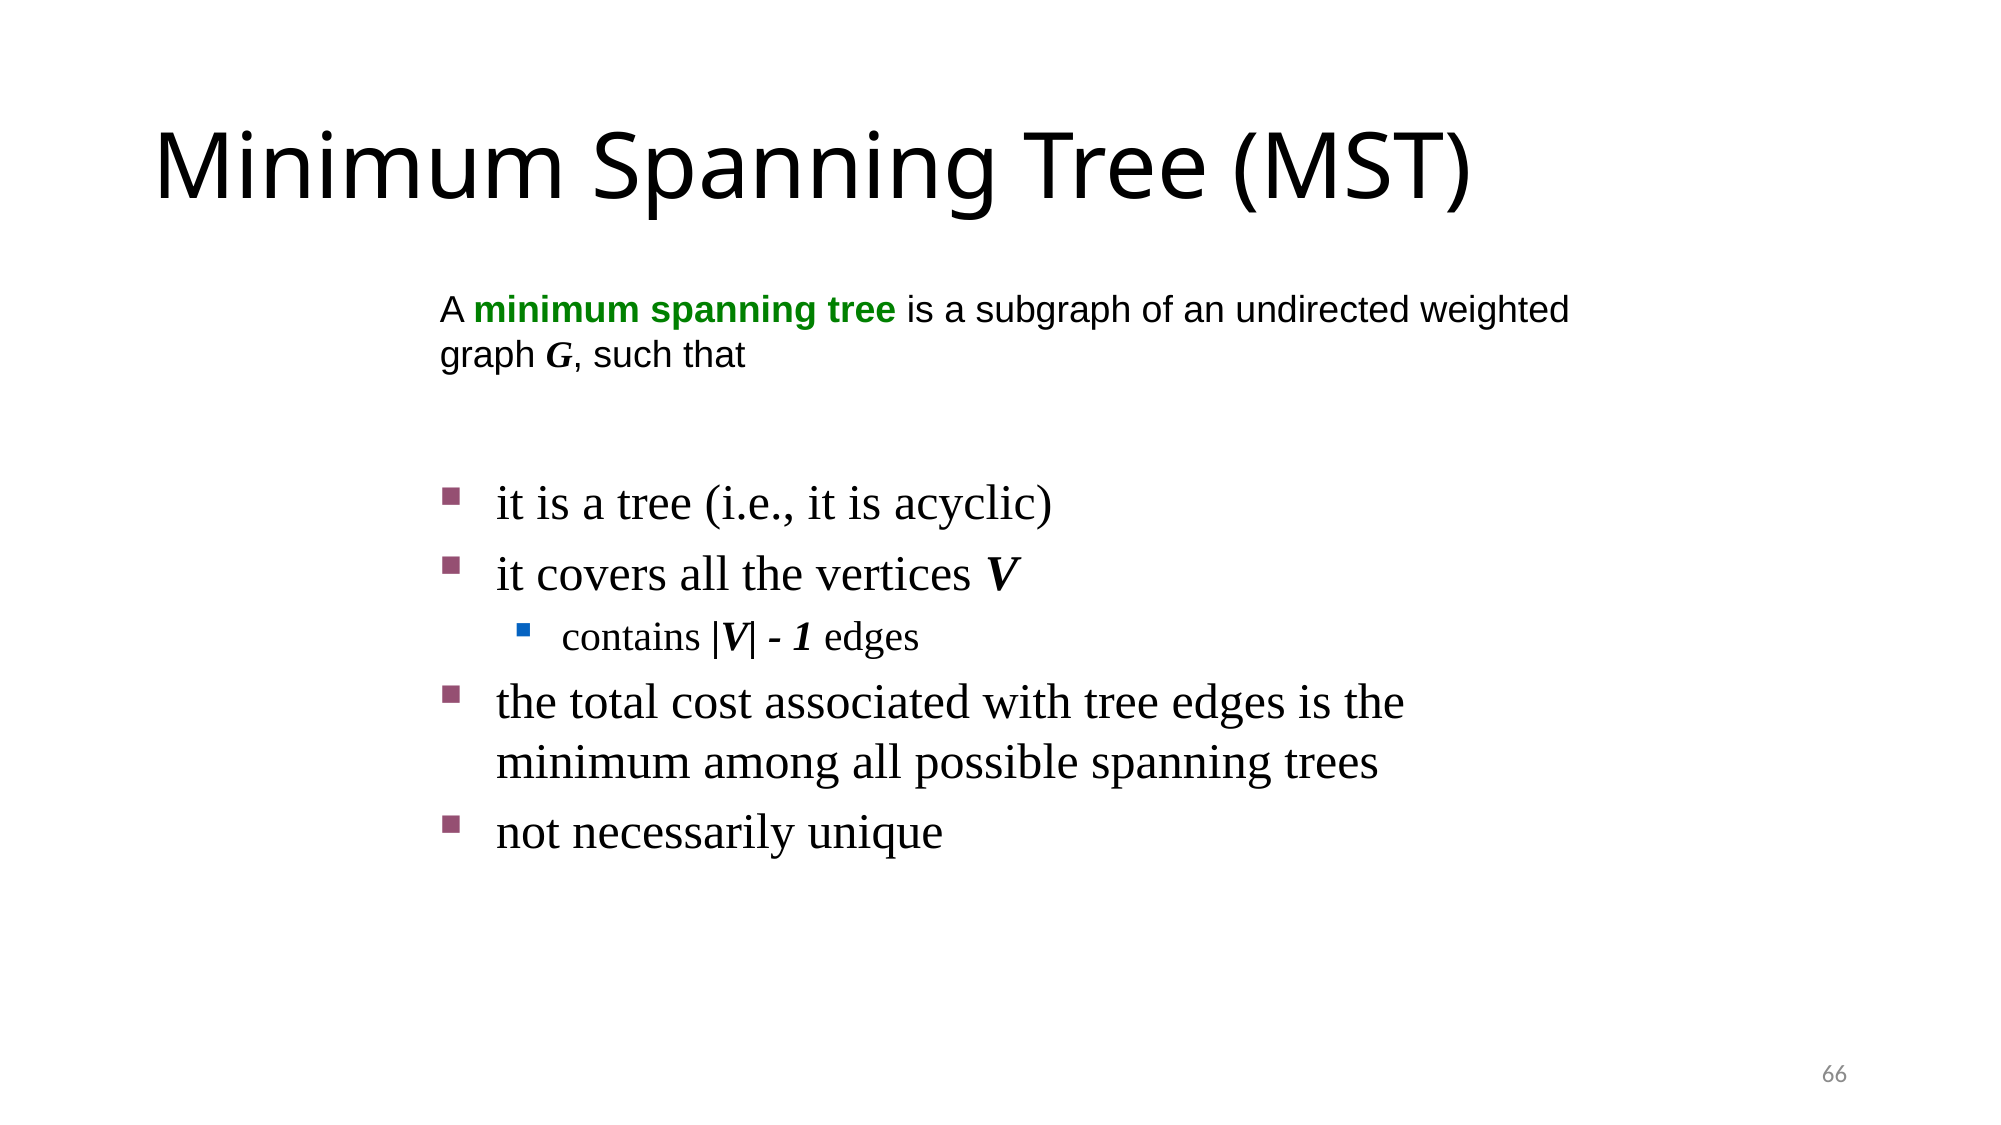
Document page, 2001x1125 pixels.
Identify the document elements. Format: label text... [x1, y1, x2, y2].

title Minimum Spanning Tree (MST) [137, 59, 1863, 278]
slide_number 66 [1412, 1042, 1863, 1103]
text_box it is a tree (i.e., it is acyclic) it covers all the vertices V contains |V| - 1 edges the total cost associated with tree edges is the minimum among all possible spanning trees not necessarily unique [425, 462, 1583, 888]
text_box A minimum spanning tree is a subgraph of an undirected weighted graph G, such that [425, 277, 1588, 383]
